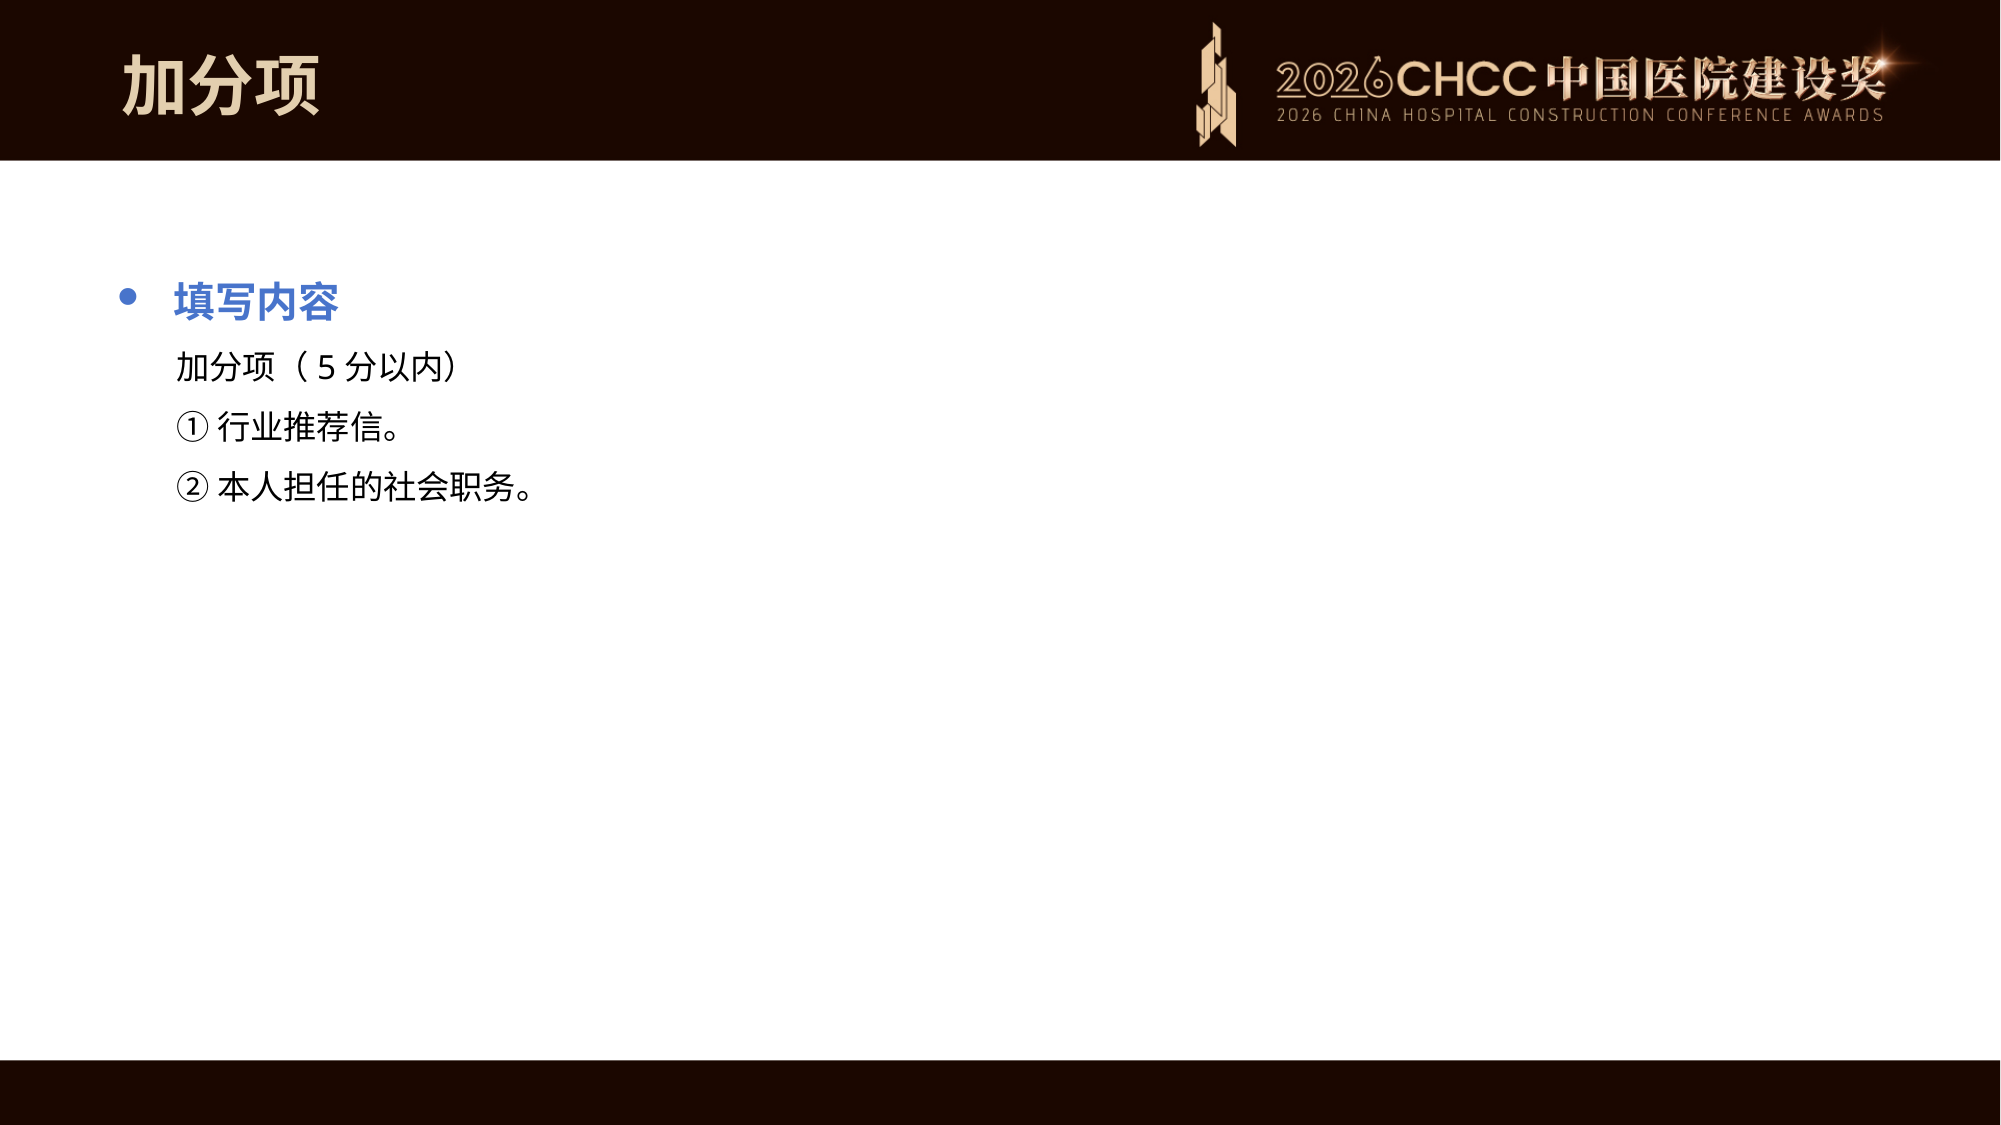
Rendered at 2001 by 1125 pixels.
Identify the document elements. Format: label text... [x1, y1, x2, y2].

text_box 加分项（5分以内） ①行业推荐信。 ②本人担任的社会职务。 [117, 326, 1817, 544]
picture [0, 0, 2001, 1125]
text_box 加分项 [106, 36, 563, 132]
text_box 填写内容 [117, 244, 934, 326]
